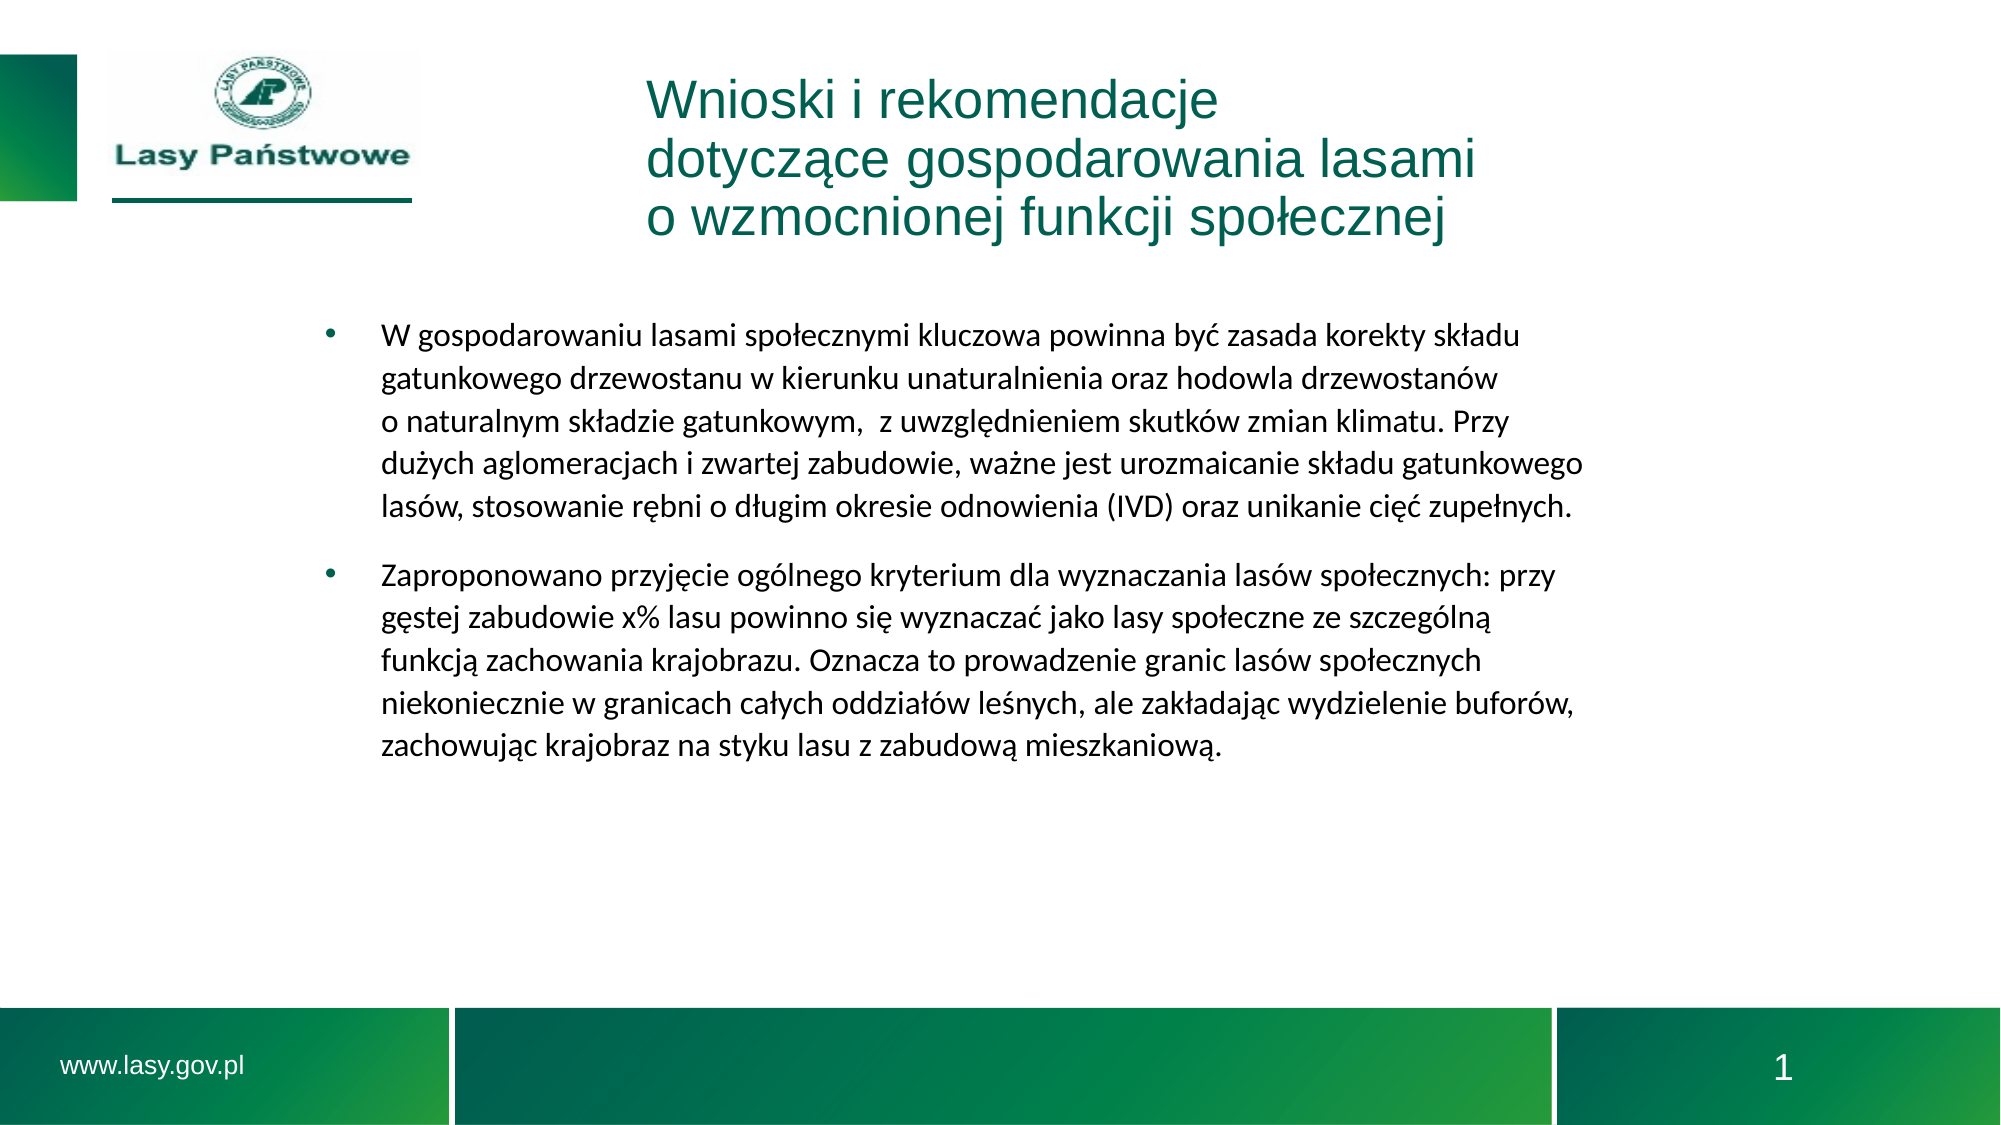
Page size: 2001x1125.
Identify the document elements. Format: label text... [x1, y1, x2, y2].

picture [0, 0, 2001, 1125]
text_box Wnioski i rekomendacje dotyczące gospodarowania lasami o wzmocnionej funkcji społecznej [631, 19, 1675, 300]
list W gospodarowaniu lasami społecznymi kluczowa powinna być zasada korekty składu gatunkowego drzewostanu w kierunku unaturalnienia oraz hodowla drzewostanów o naturalnym składzie gatunkowym, z uwzględnieniem skutków zmian klimatu. Przy dużych aglomeracjach i zwartej zabudowie, ważne jest urozmaicanie składu gatunkowego lasów, stosowanie rębni o długim okresie odnowienia (IVD) oraz unikanie cięć zupełnych. Zaproponowano przyjęcie ogólnego kryterium dla wyznaczania lasów społecznych: przy gęstej zabudowie x% lasu powinno się wyznaczać jako lasy społeczne ze szczególną funkcją zachowania krajobrazu. Oznacza to prowadzenie granic lasów społecznych niekoniecznie w granicach całych oddziałów leśnych, ale zakładając wydzielenie buforów, zachowując krajobraz na styku lasu z zabudową mieszkaniową. [309, 248, 1602, 988]
